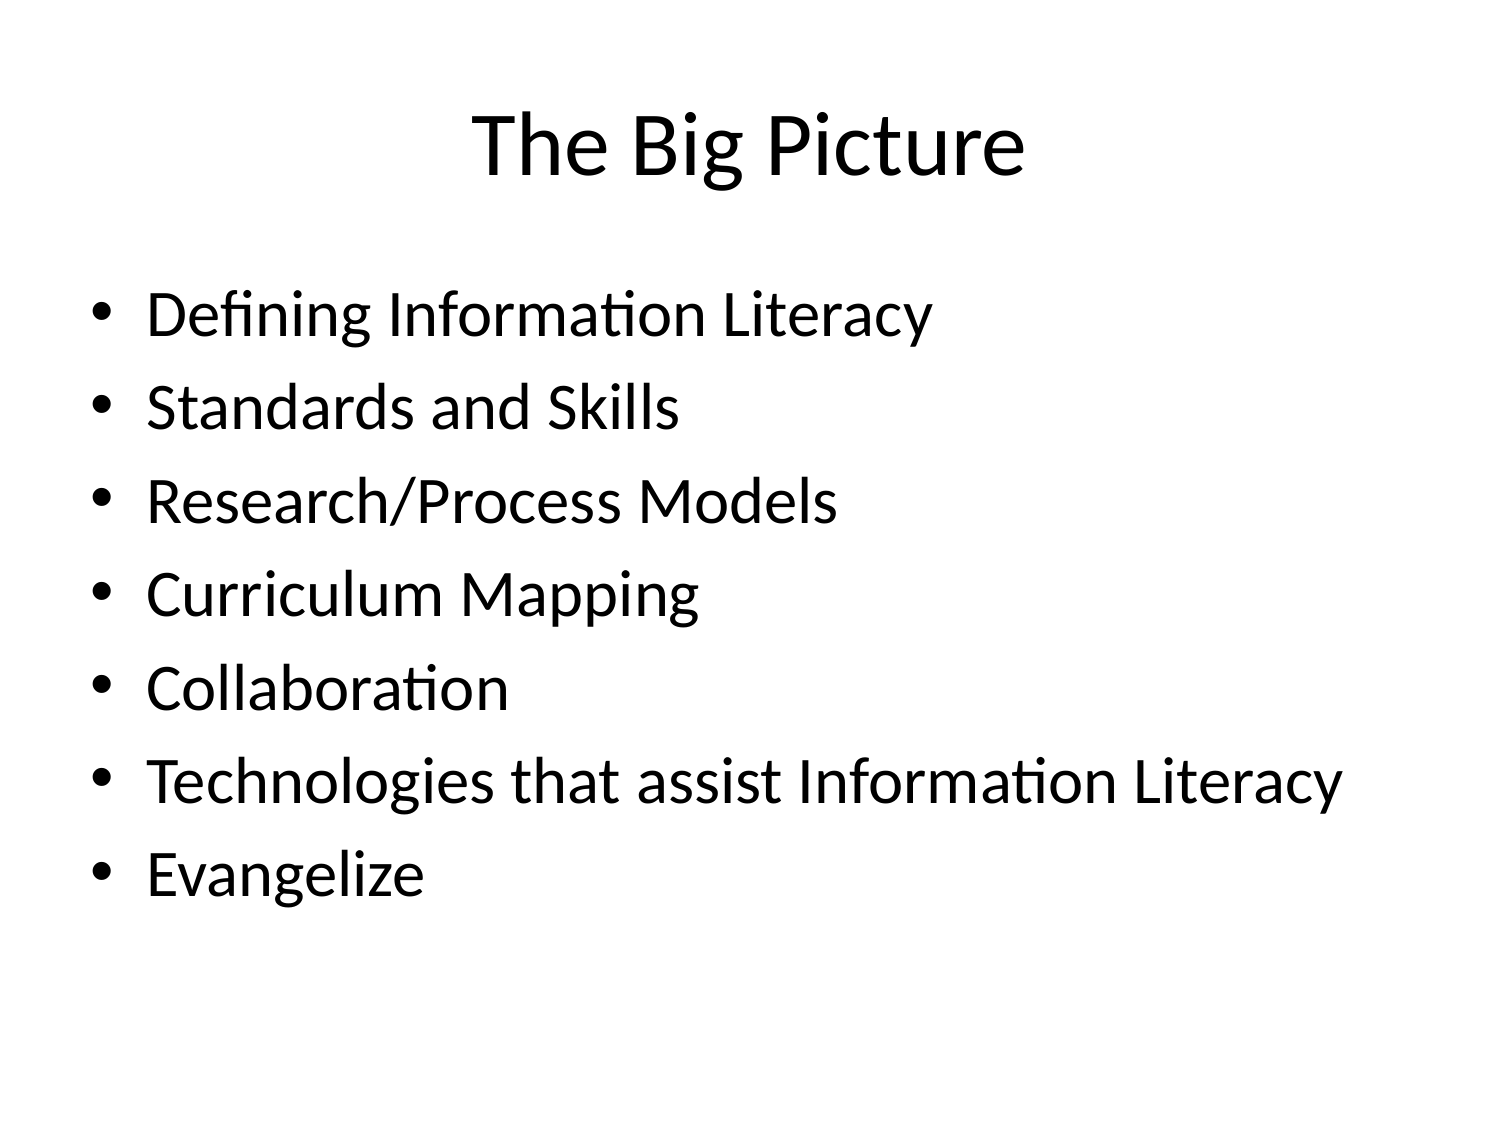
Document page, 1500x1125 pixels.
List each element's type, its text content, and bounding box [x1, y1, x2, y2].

list Defining Information Literacy Standards and Skills Research/Process Models Curriculum Mapping Collaboration Technologies that assist Information Literacy Evangelize [75, 262, 1425, 1005]
title The Big Picture [75, 45, 1425, 233]
